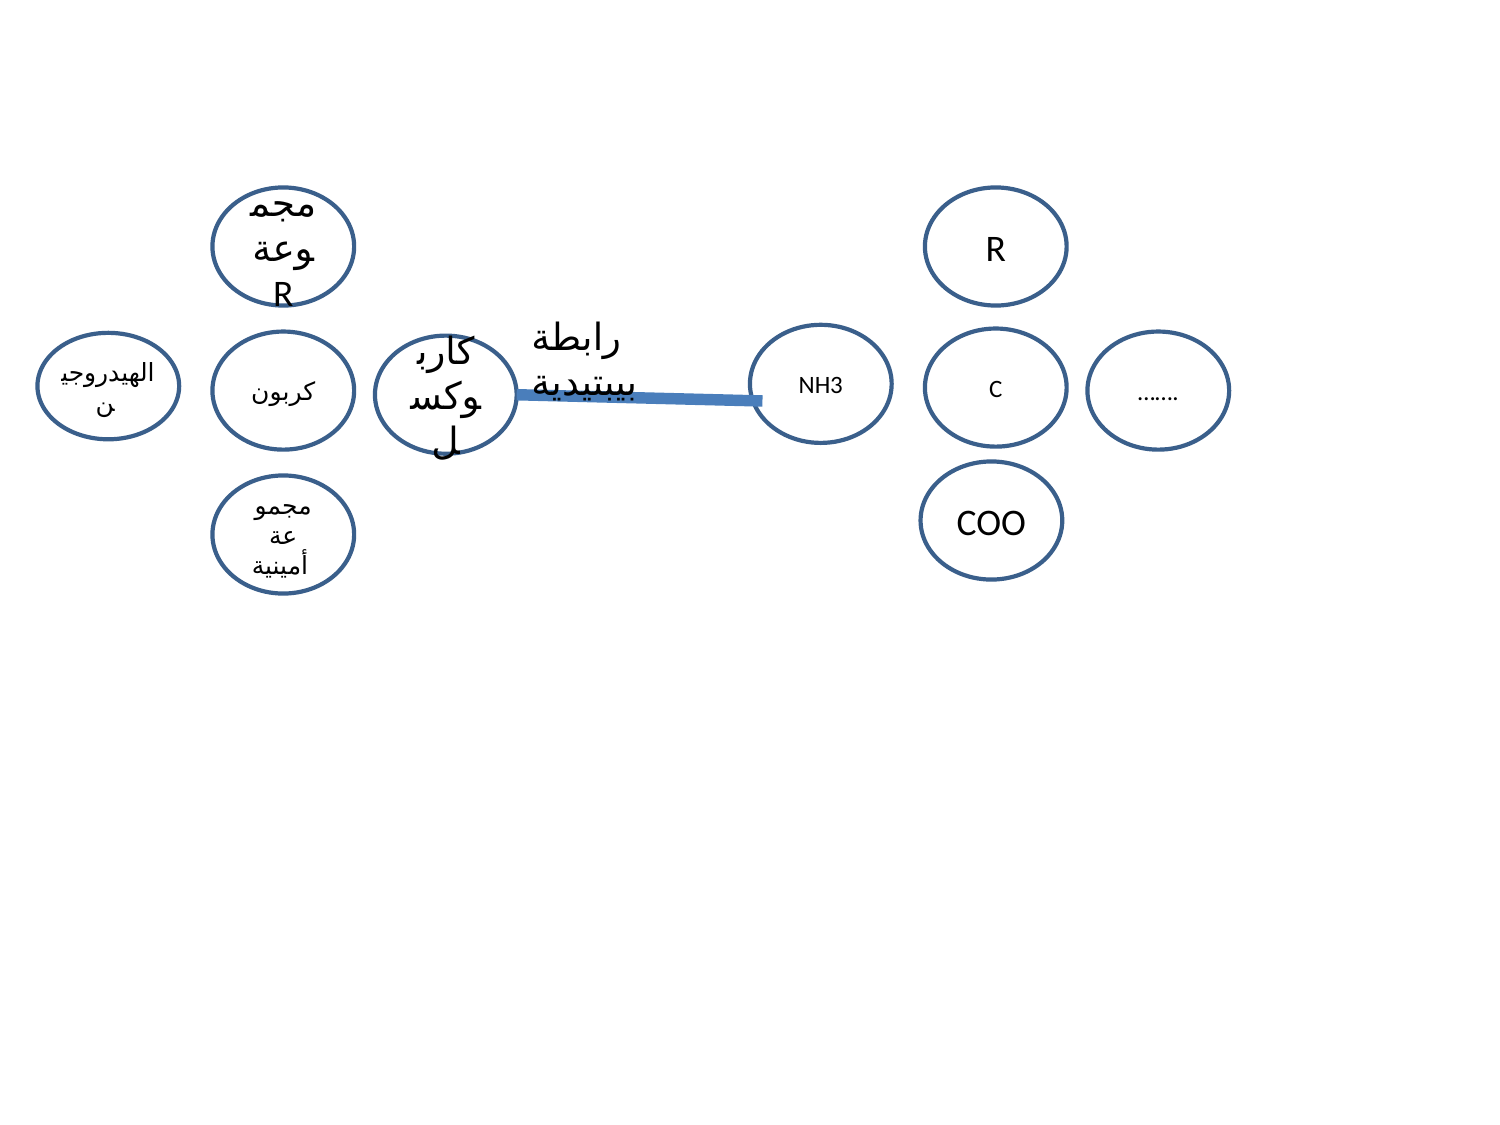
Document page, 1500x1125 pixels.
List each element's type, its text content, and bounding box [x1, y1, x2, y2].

text_box كاربوكسل [372, 333, 517, 456]
text_box رابطة بيبتيدية [516, 305, 738, 394]
text_box C [922, 326, 1069, 449]
text_box COO [918, 459, 1065, 582]
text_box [516, 394, 763, 402]
text_box مجموعة أمينية [210, 473, 357, 596]
text_box كربون [210, 329, 357, 452]
text_box NH3 [747, 322, 894, 446]
text_box الهيدروجين [35, 330, 182, 442]
text_box R [922, 185, 1069, 308]
text_box ……. [1085, 329, 1232, 452]
text_box مجموعة R [210, 185, 357, 308]
